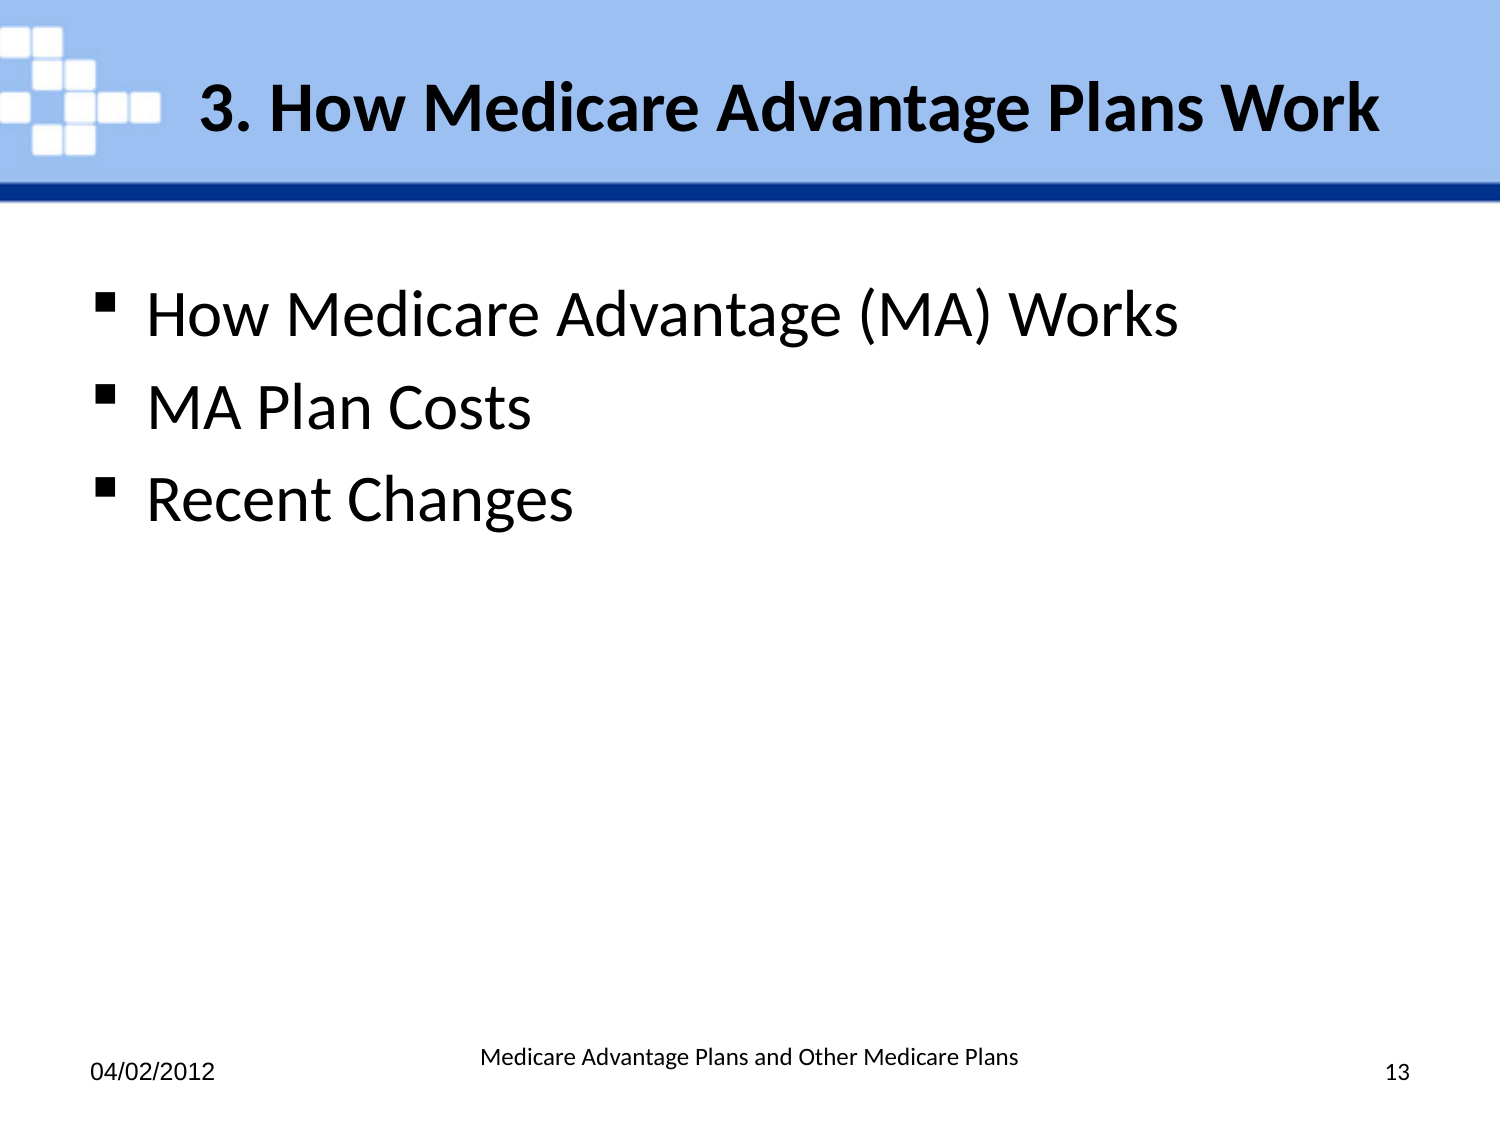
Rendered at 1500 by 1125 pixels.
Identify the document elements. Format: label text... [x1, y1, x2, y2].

footer Medicare Advantage Plans and Other Medicare Plans [450, 1040, 1050, 1100]
title 3. How Medicare Advantage Plans Work [74, 12, 1426, 193]
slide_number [75, 1040, 425, 1100]
list How Medicare Advantage (MA) Works MA Plan Costs Recent Changes [74, 262, 1426, 1006]
slide_number 13 [1074, 1040, 1425, 1100]
picture [0, 0, 1500, 1125]
